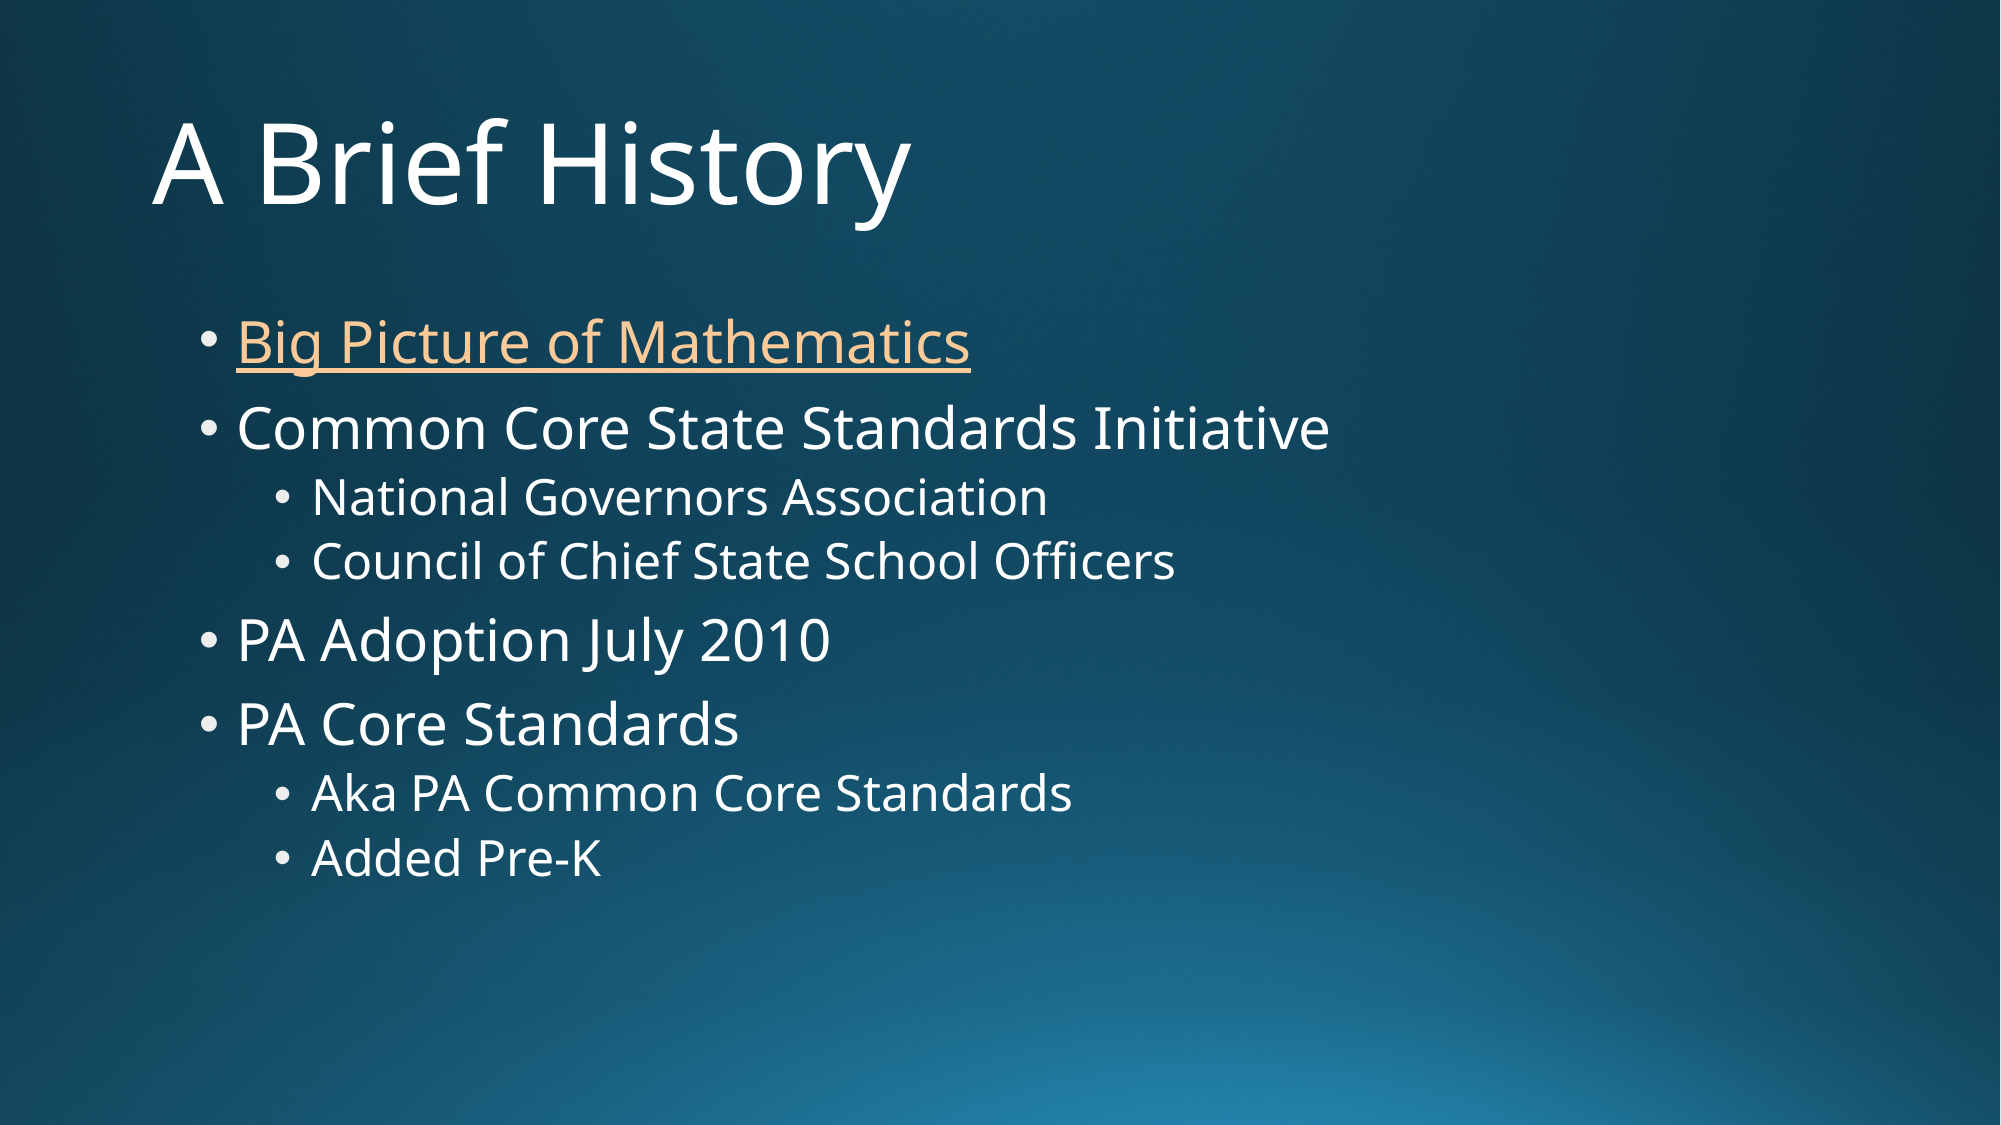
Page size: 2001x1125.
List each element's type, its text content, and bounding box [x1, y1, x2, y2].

list Big Picture of Mathematics Common Core State Standards Initiative National Governors Association Council of Chief State School Officers PA Adoption July 2010 PA Core Standards Aka PA Common Core Standards Added Pre-K [183, 299, 1863, 1014]
title A Brief History [137, 59, 1863, 278]
picture [0, 0, 2001, 1125]
